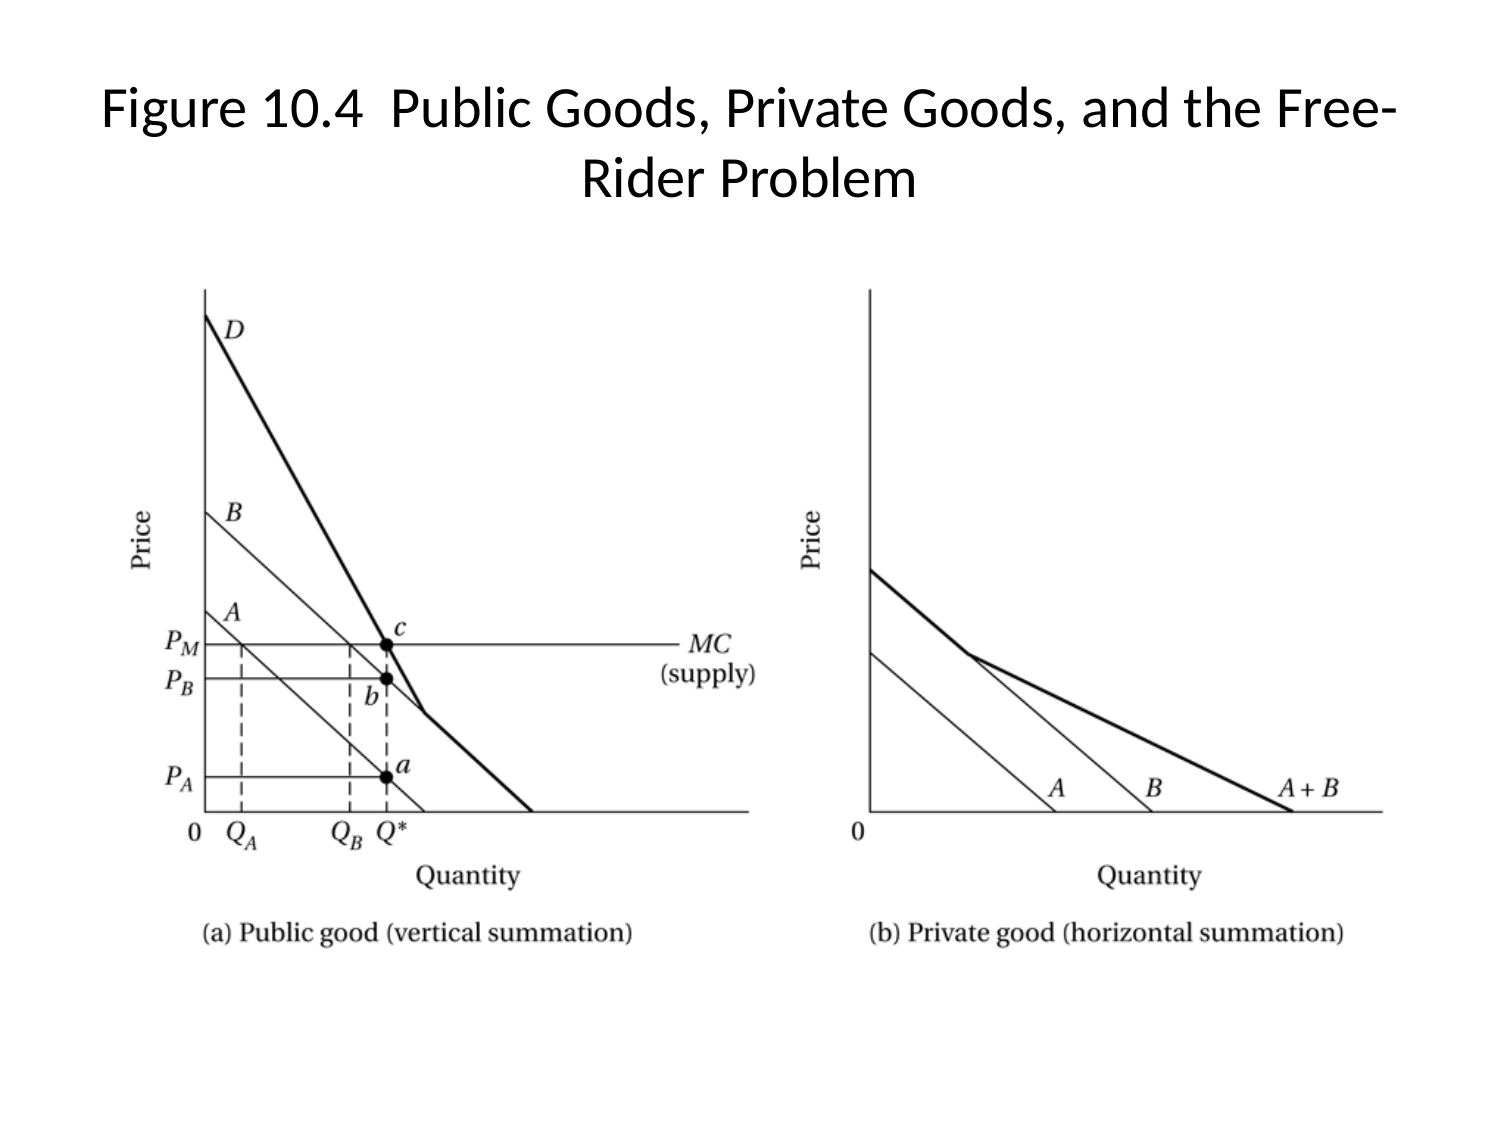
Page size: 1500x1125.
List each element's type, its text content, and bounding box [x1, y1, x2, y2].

title Figure 10.4 Public Goods, Private Goods, and the Free-Rider Problem [75, 45, 1425, 233]
picture [112, 287, 1391, 956]
